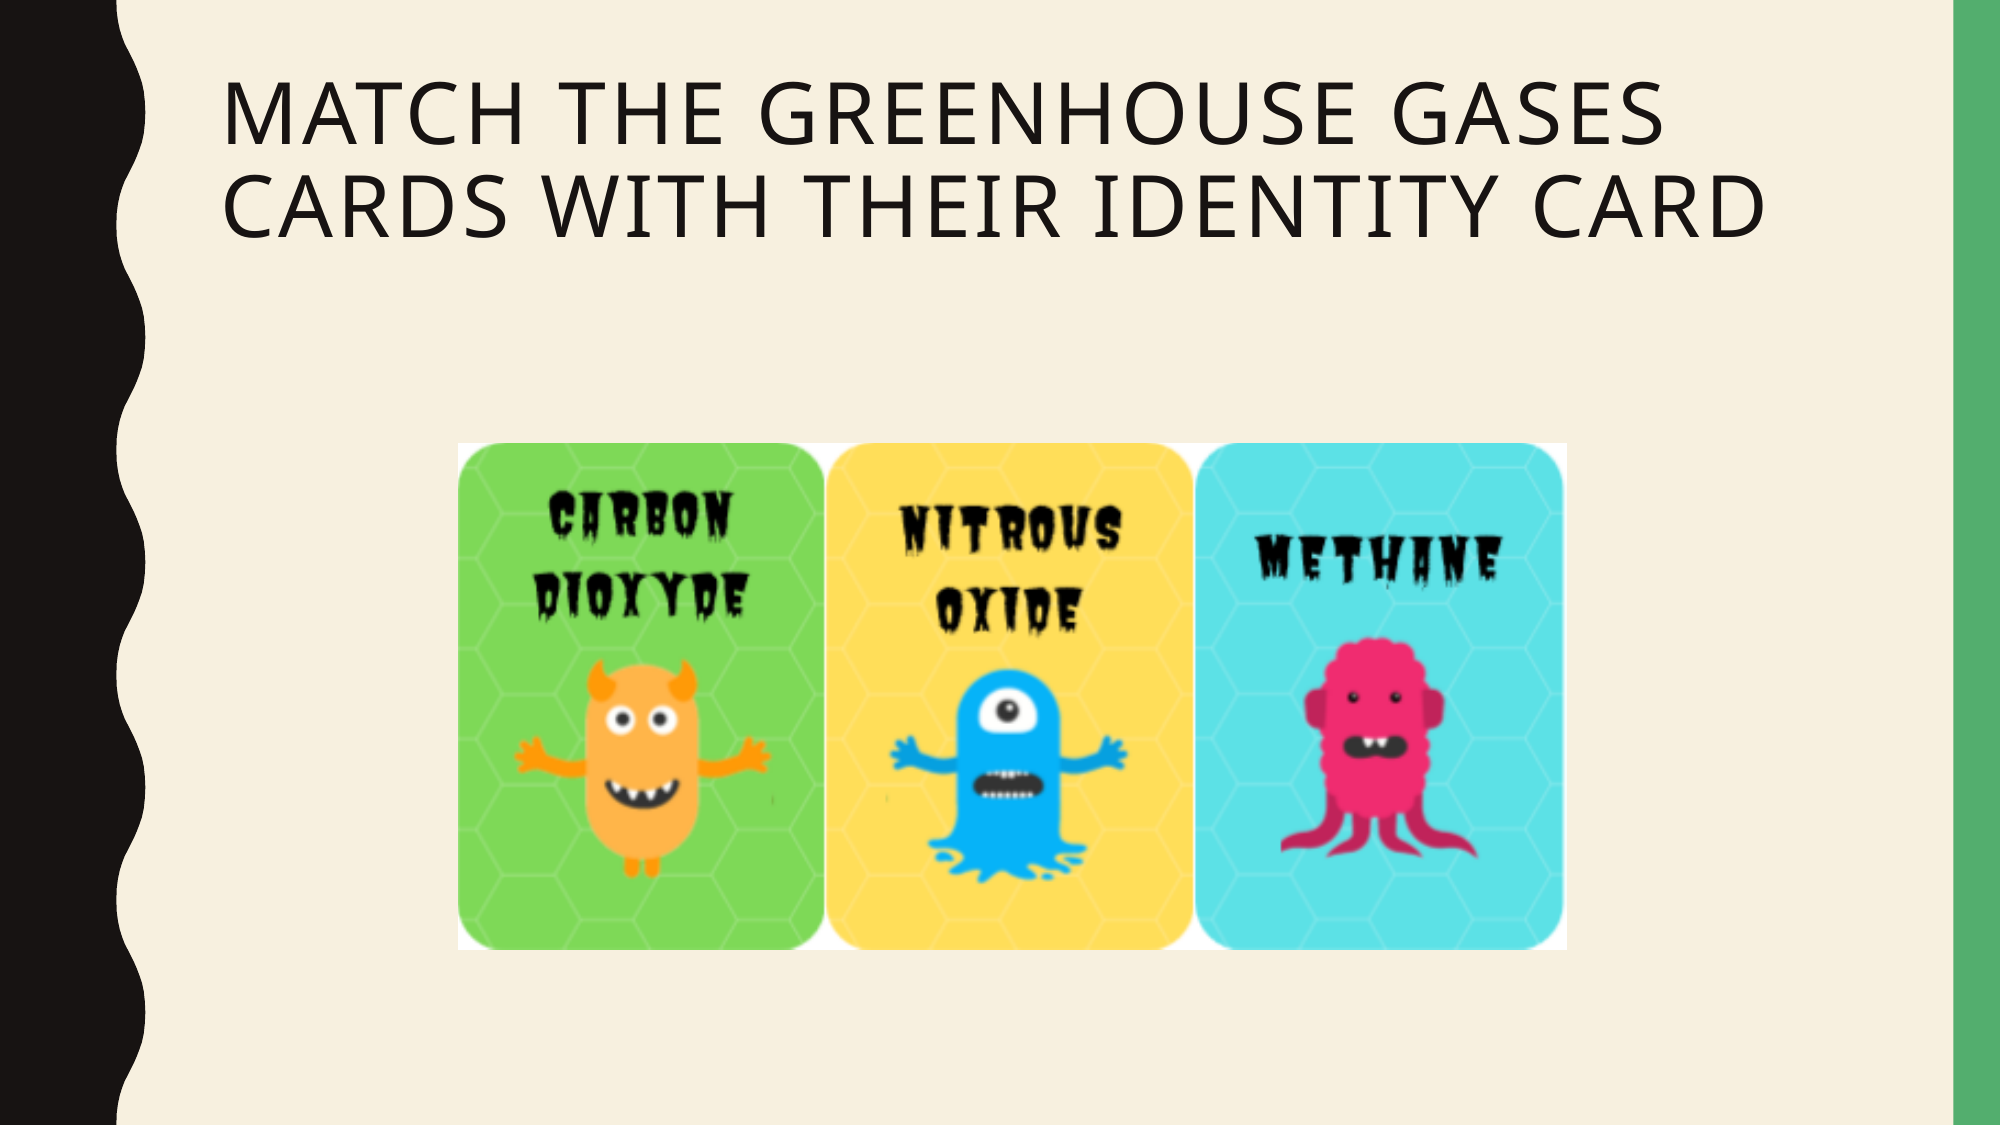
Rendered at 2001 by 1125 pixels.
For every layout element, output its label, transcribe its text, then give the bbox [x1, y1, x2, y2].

picture [458, 443, 1567, 950]
title Match the greenhouse gases cards with their identity card [205, 62, 1875, 308]
